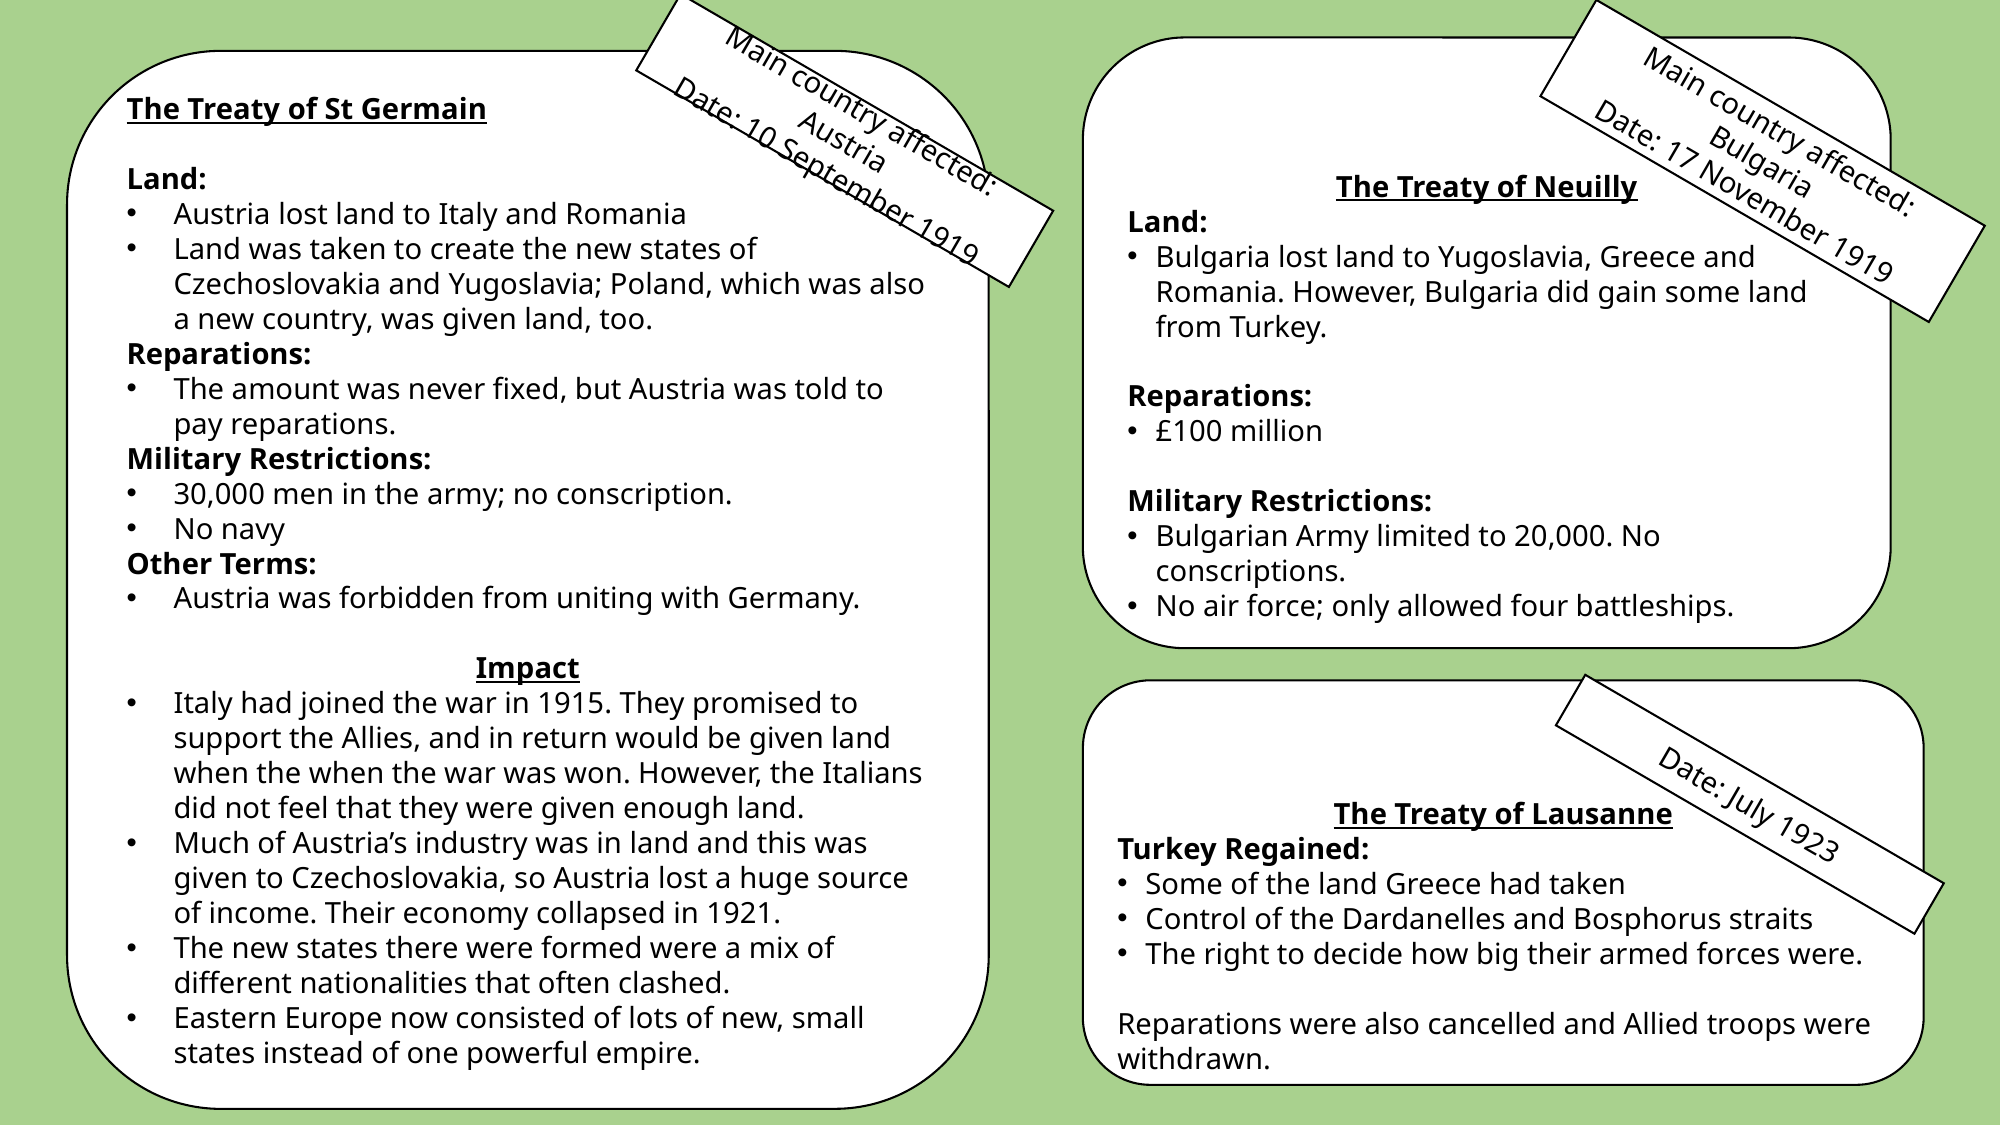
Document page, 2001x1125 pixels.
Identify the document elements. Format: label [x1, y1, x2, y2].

text_box [1082, 37, 1988, 649]
text_box [1082, 680, 1958, 1085]
text_box [66, 50, 1061, 1109]
